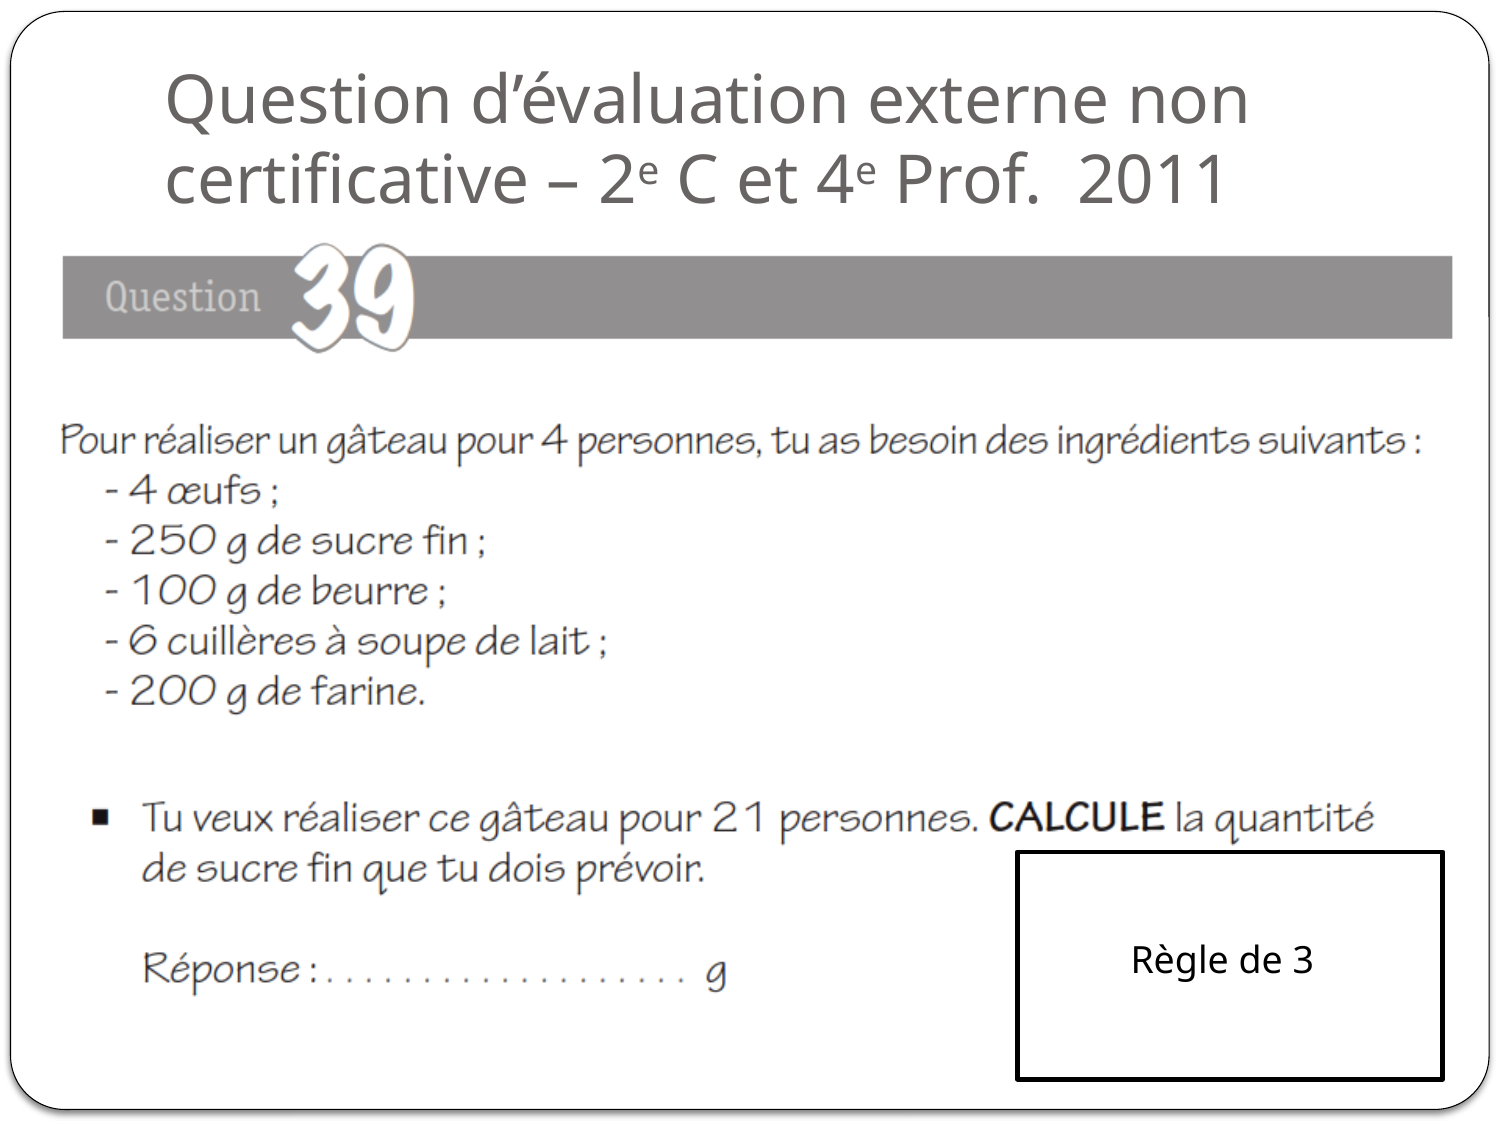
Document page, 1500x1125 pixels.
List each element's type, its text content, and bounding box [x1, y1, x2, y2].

text_box [1017, 851, 1443, 1080]
title Question d’évaluation externe non certificative – 2e C et 4e Prof. 2011 [150, 45, 1425, 231]
picture [42, 410, 1447, 727]
picture [52, 233, 1477, 371]
picture [74, 786, 1416, 1022]
